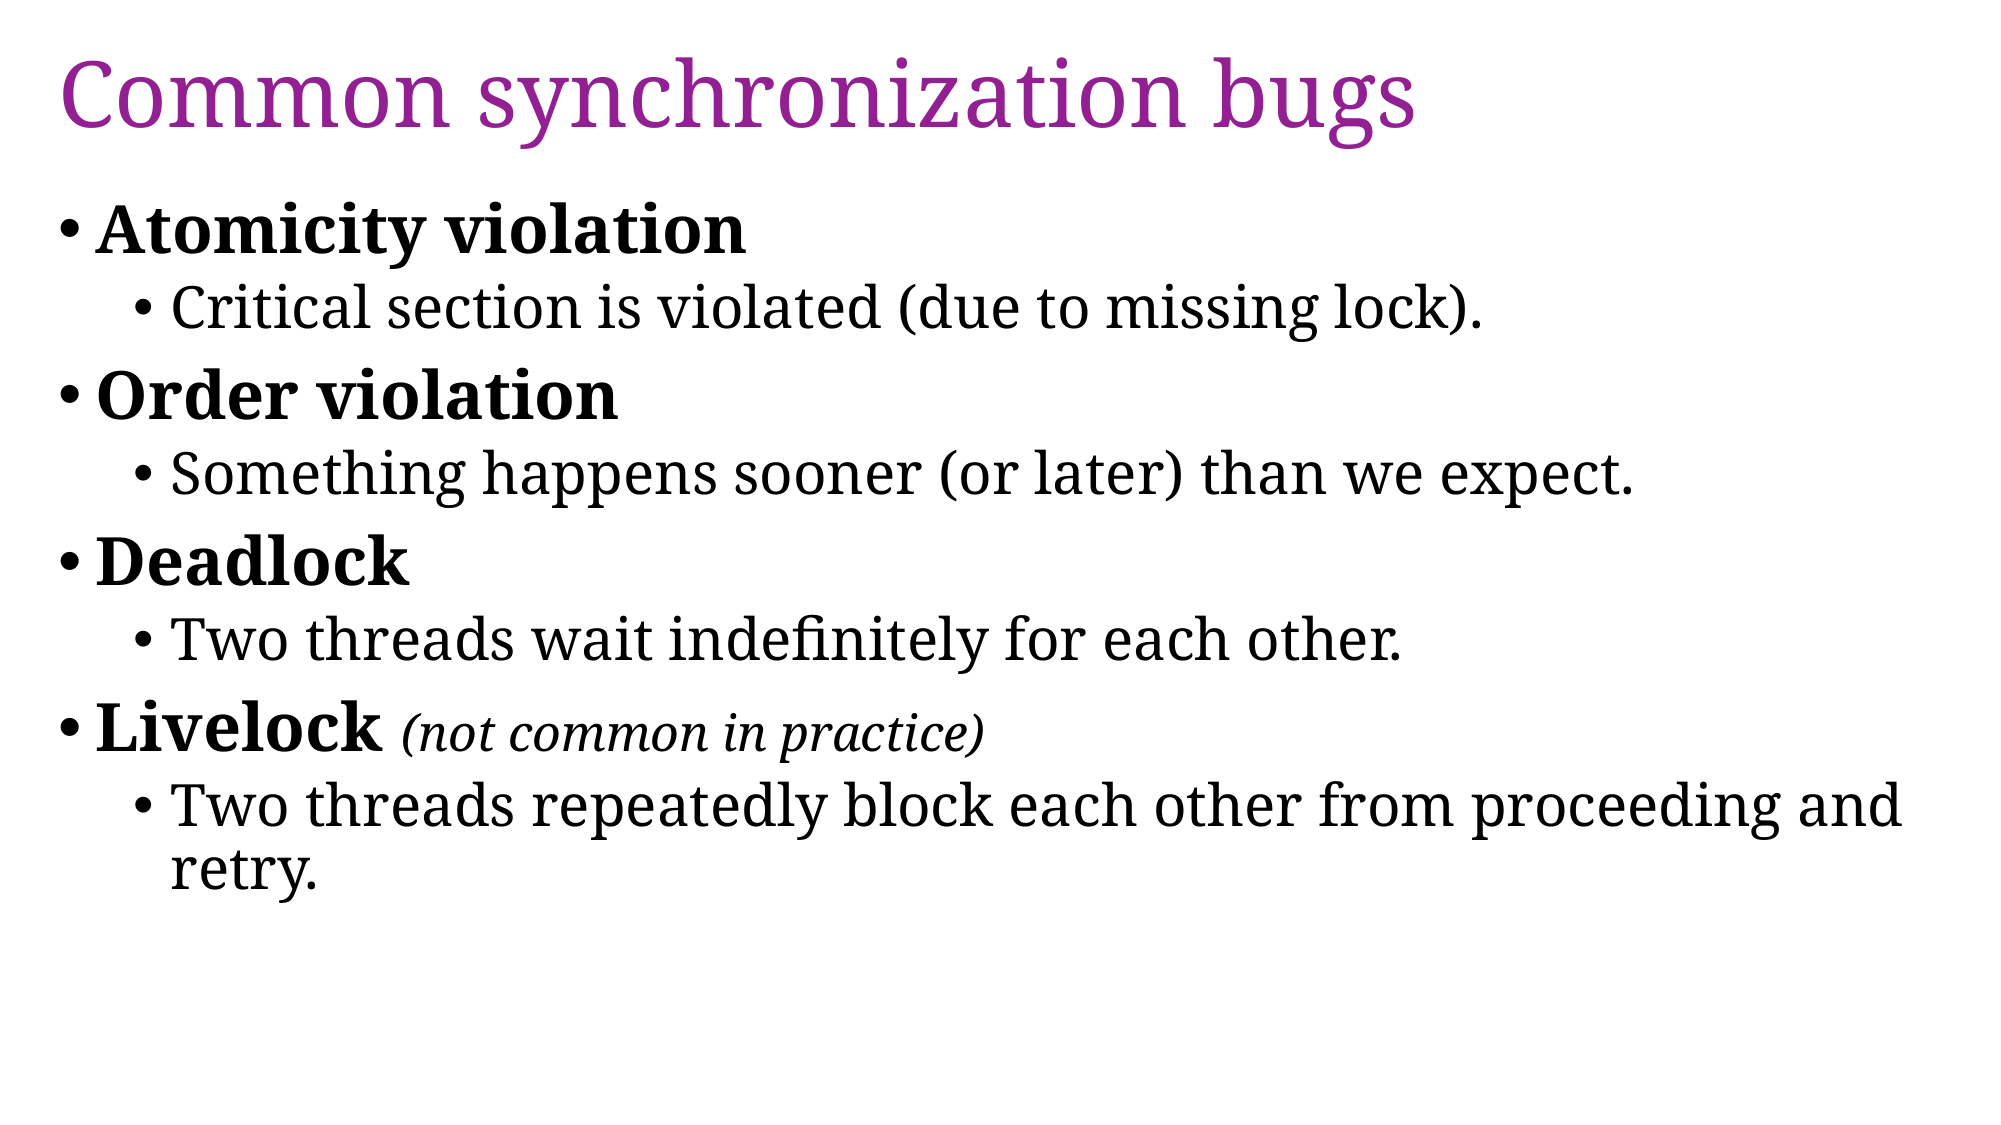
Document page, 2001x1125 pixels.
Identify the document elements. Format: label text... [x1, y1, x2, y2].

title Common synchronization bugs [43, 25, 1953, 171]
list Atomicity violation Critical section is violated (due to missing lock). Order violation Something happens sooner (or later) than we expect. Deadlock Two threads wait indefinitely for each other. Livelock (not common in practice) Two threads repeatedly block each other from proceeding and retry. [43, 188, 1953, 1106]
